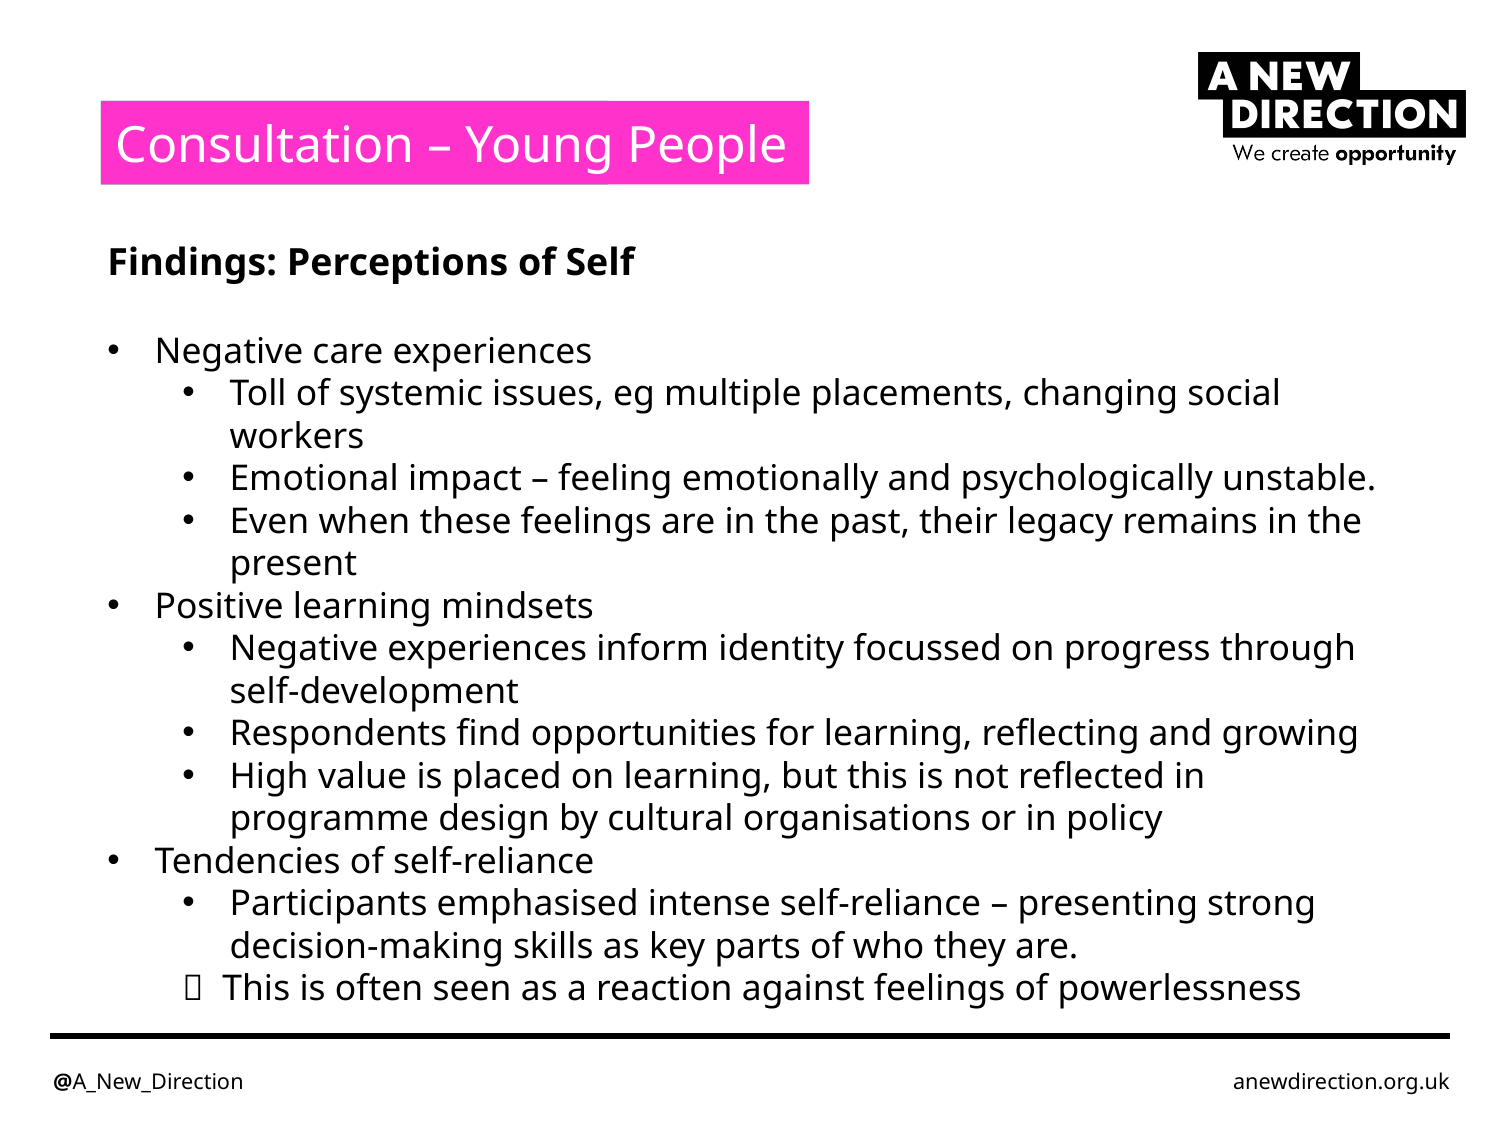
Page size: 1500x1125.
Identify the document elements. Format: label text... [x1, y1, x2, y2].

text_box @A_New_Direction [53, 1063, 529, 1094]
picture [1198, 52, 1466, 165]
text_box Consultation – Young People [100, 100, 810, 185]
text_box [50, 1033, 92, 1039]
text_box Findings: Perceptions of Self Negative care experiences Toll of systemic issues, eg multiple placements, changing social workers Emotional impact – feeling emotionally and psychologically unstable. Even when these feelings are in the past, their legacy remains in the present Positive learning mindsets Negative experiences inform identity focussed on progress through self-development Respondents find opportunities for learning, reflecting and growing High value is placed on learning, but this is not reflected in programme design by cultural organisations or in policy Tendencies of self-reliance Participants emphasised intense self-reliance – presenting strong decision-making skills as key parts of who they are.  This is often seen as a reaction against feelings of powerlessness [92, 230, 1407, 1061]
text_box [1407, 1033, 1450, 1039]
text_box anewdirection.org.uk [974, 1063, 1450, 1094]
